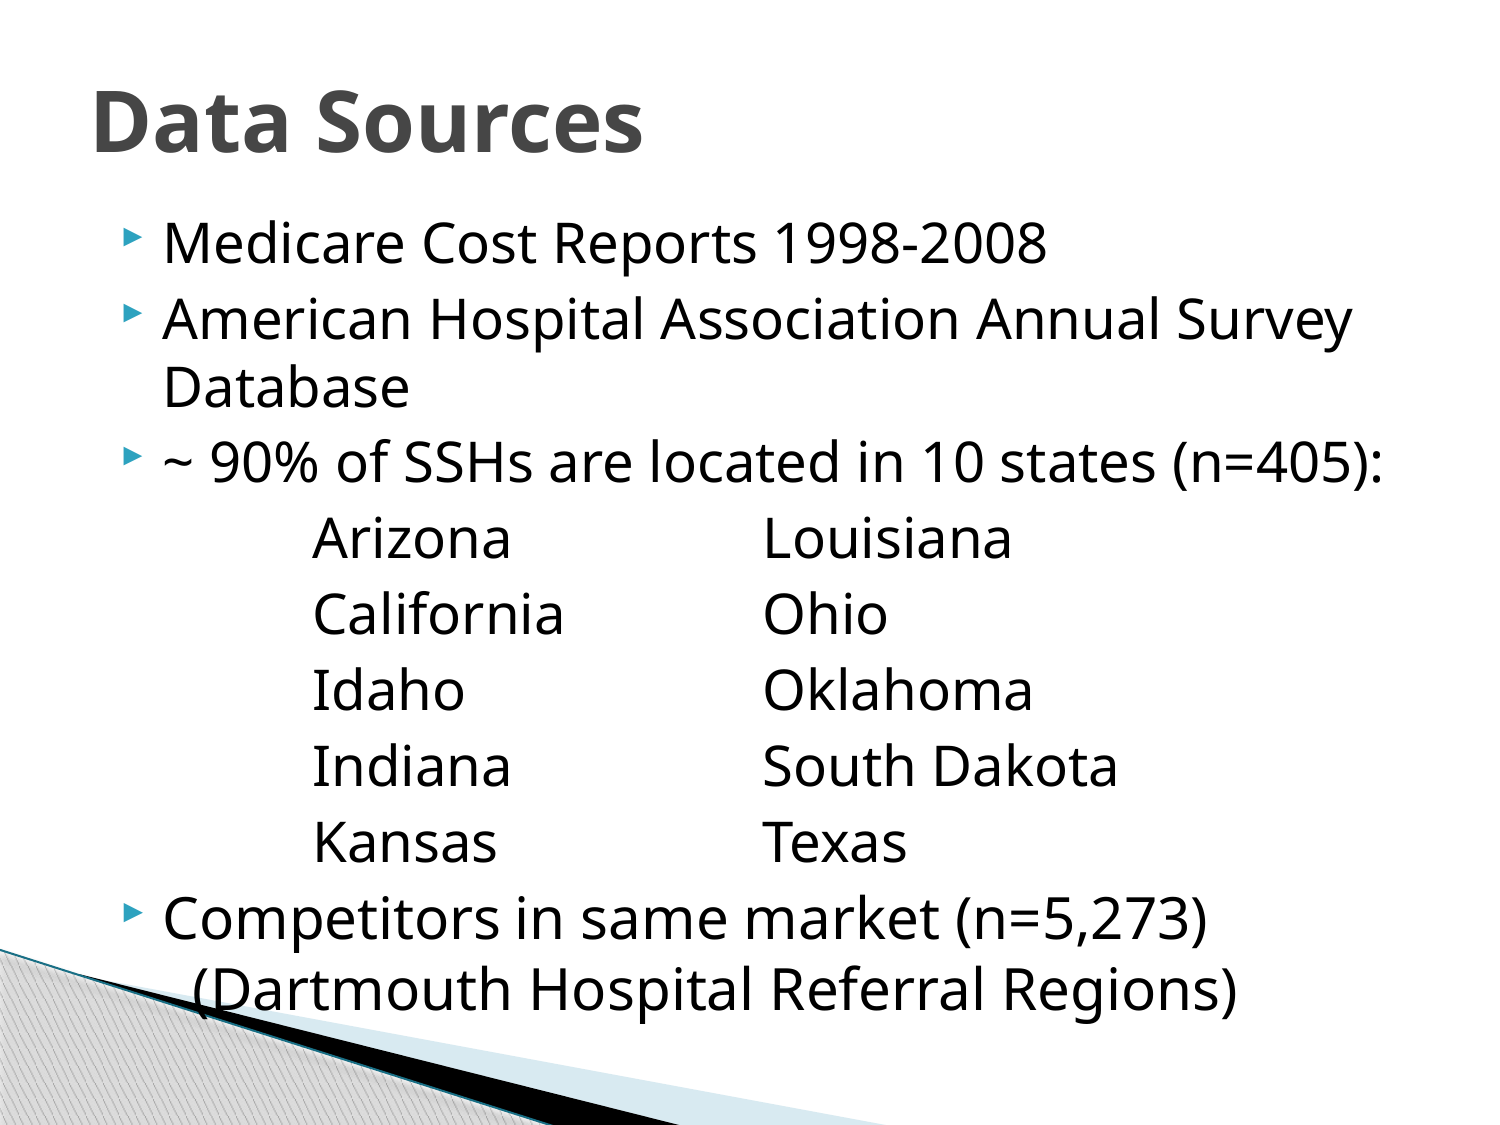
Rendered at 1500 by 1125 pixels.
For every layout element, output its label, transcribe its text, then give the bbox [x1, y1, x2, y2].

list Medicare Cost Reports 1998-2008 American Hospital Association Annual Survey Database ~ 90% of SSHs are located in 10 states (n=405): Arizona Louisiana California Ohio Idaho Oklahoma Indiana South Dakota Kansas Texas Competitors in same market (n=5,273) (Dartmouth Hospital Referral Regions) [87, 200, 1500, 1013]
title Data Sources [75, 24, 1425, 213]
